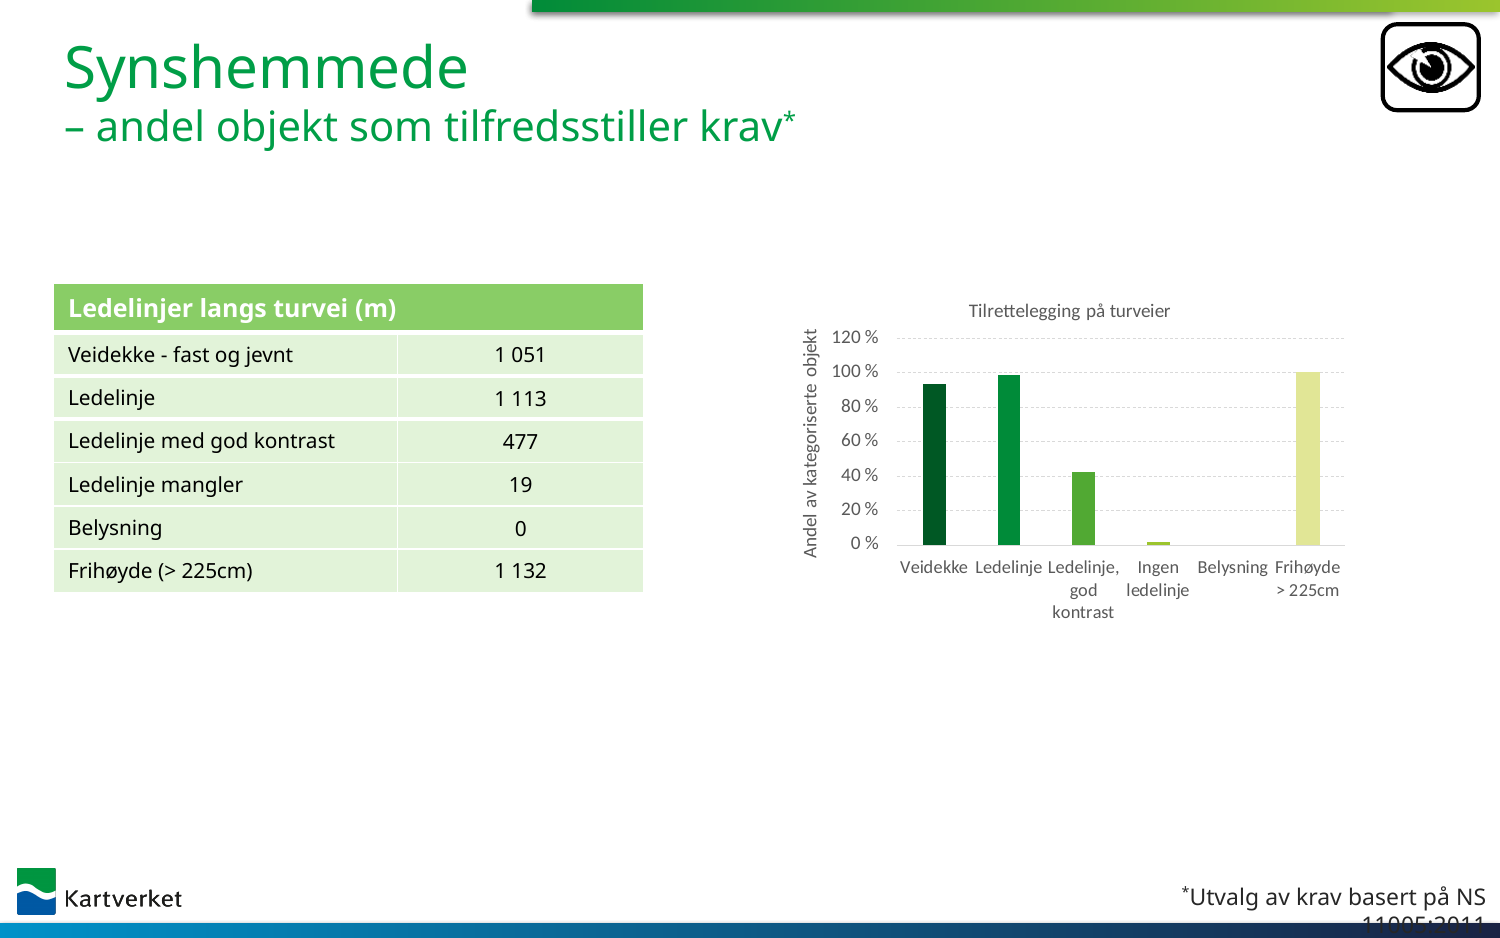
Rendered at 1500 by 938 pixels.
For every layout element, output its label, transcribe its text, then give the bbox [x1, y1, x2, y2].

text_box *Utvalg av krav basert på NS 11005:2011 [1068, 873, 1500, 938]
text_box Synshemmede – andel objekt som tilfredsstiller krav* [49, 24, 1431, 158]
table_cell Ledelinje [54, 378, 397, 417]
table_cell Veidekke - fast og jevnt [54, 335, 397, 374]
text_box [1382, 24, 1480, 111]
table_cell Ledelinje mangler [54, 463, 397, 505]
table_cell Ledelinje med god kontrast [54, 421, 397, 462]
picture [791, 291, 1348, 630]
table_cell 477 [398, 421, 643, 462]
table_header Ledelinjer langs turvei (m) [54, 284, 643, 330]
table_cell 1 113 [398, 378, 643, 417]
table_cell 1 132 [398, 550, 643, 592]
table_cell Belysning [54, 507, 397, 548]
table_cell 0 [398, 507, 643, 548]
table_cell 1 051 [398, 335, 643, 374]
table_cell Frihøyde (> 225cm) [54, 550, 397, 592]
table_cell 19 [398, 463, 643, 505]
